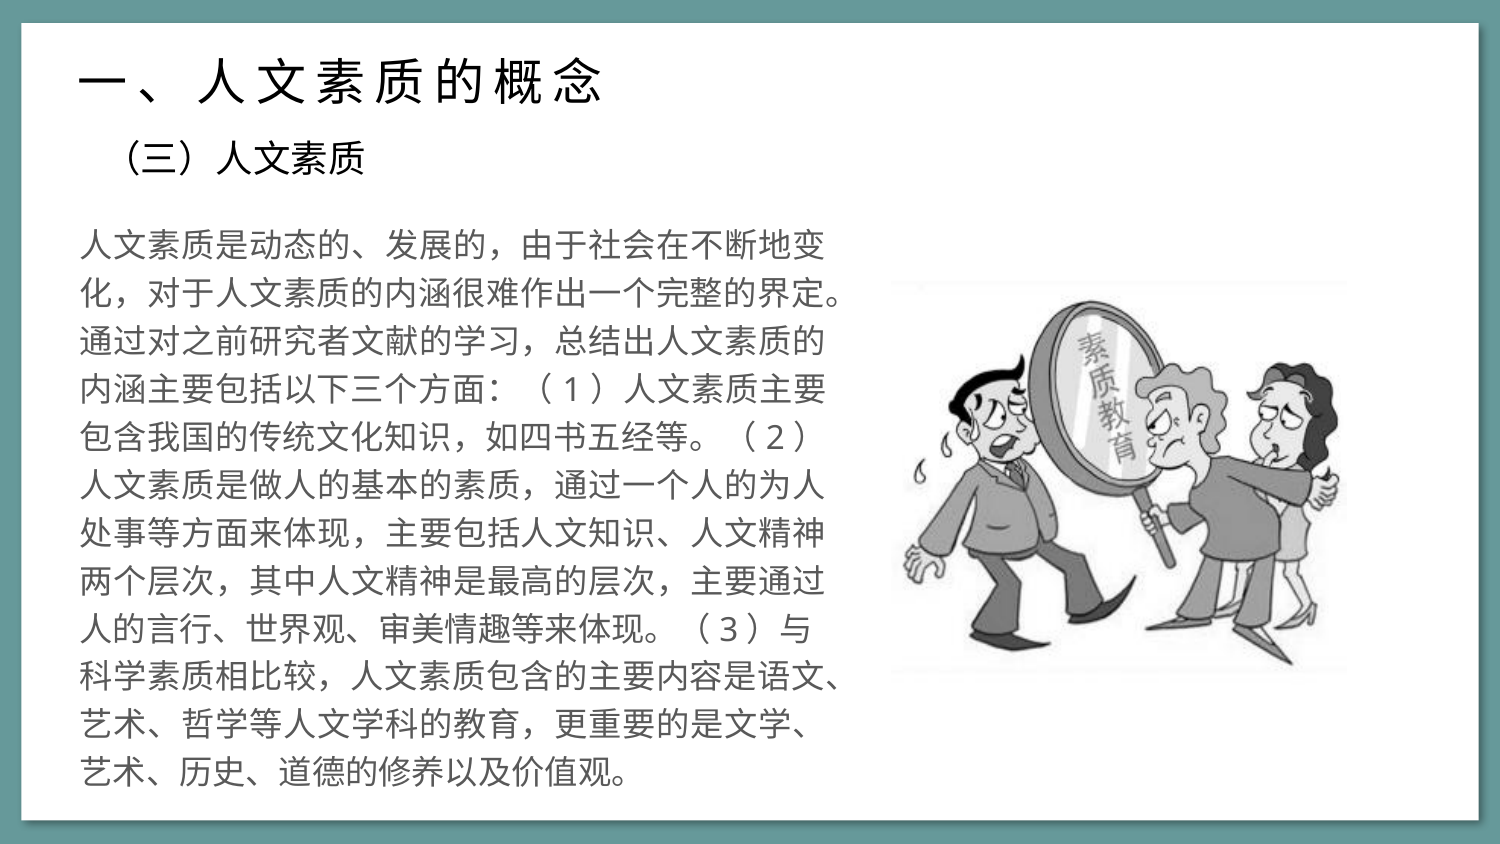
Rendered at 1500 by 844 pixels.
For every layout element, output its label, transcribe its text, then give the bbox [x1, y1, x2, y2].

text_box 一、人文素质的概念 [64, 43, 830, 117]
text_box （三）人文素质 [88, 127, 381, 187]
picture [891, 268, 1347, 686]
text_box 人文素质是动态的、发展的，由于社会在不断地变化，对于人文素质的内涵很难作出一个完整的界定。通过对之前研究者文献的学习，总结出人文素质的内涵主要包括以下三个方面：（1）人文素质主要包含我国的传统文化知识，如四书五经等。（2）人文素质是做人的基本的素质，通过一个人的为人处事等方面来体现，主要包括人文知识、人文精神两个层次，其中人文精神是最高的层次，主要通过人的言行、世界观、审美情趣等来体现。（3）与 科学素质相比较，人文素质包含的主要内容是语文、艺术、哲学等人文学科的教育，更重要的是文学、艺术、历史、道德的修养以及价值观。 [64, 209, 842, 799]
